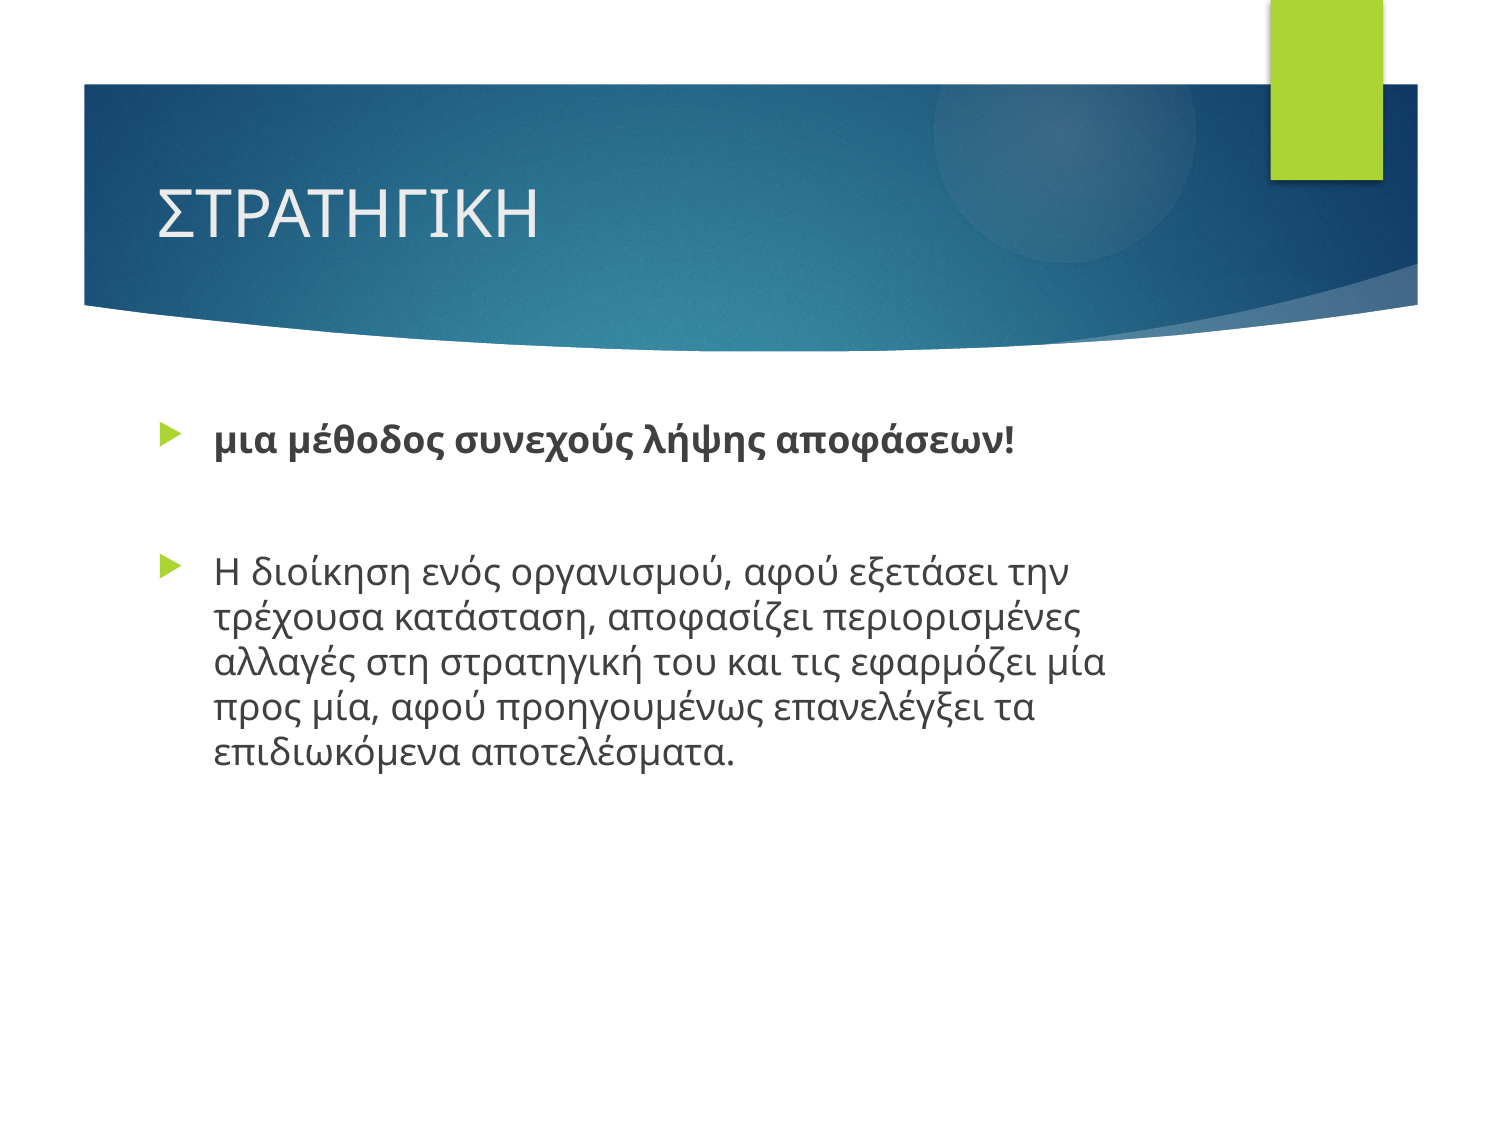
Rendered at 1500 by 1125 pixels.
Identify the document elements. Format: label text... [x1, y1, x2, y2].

list μια μέθοδος συνεχούς λήψης αποφάσεων! H διοίκηση ενός οργανισμού, αφού εξετάσει την τρέχουσα κατάσταση, αποφασίζει περιορισμένες αλλαγές στη στρατηγική του και τις εφαρμόζει μία προς μία, αφού προηγουμένως επανελέγξει τα επιδιωκόμενα αποτελέσματα. [142, 408, 1183, 988]
title ΣΤΡΑΤΗΓΙΚΗ [142, 152, 1183, 269]
